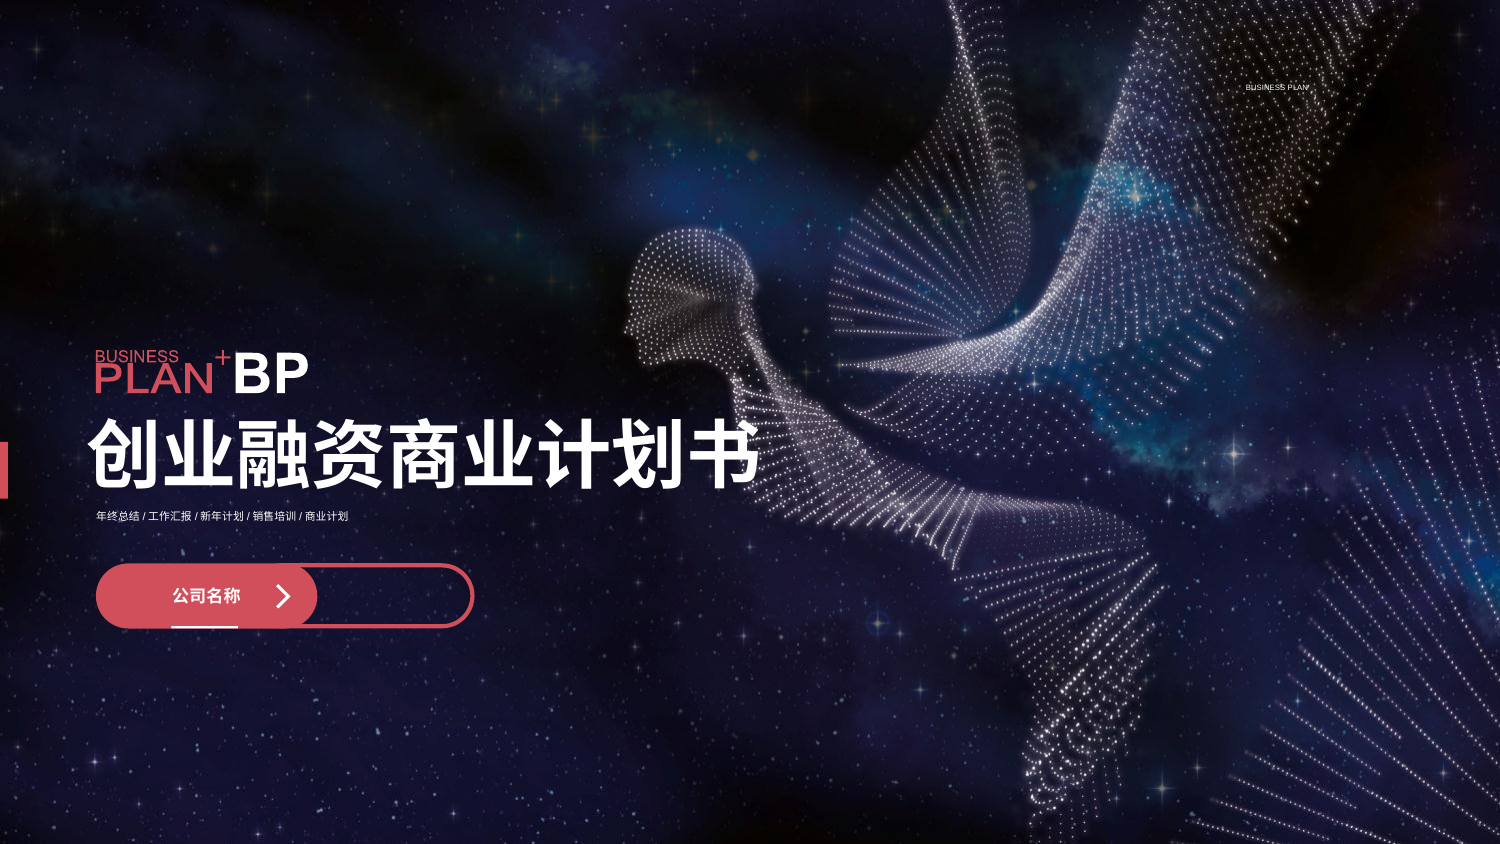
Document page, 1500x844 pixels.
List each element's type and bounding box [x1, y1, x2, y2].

picture [0, 0, 1500, 844]
text_box [95, 349, 309, 394]
